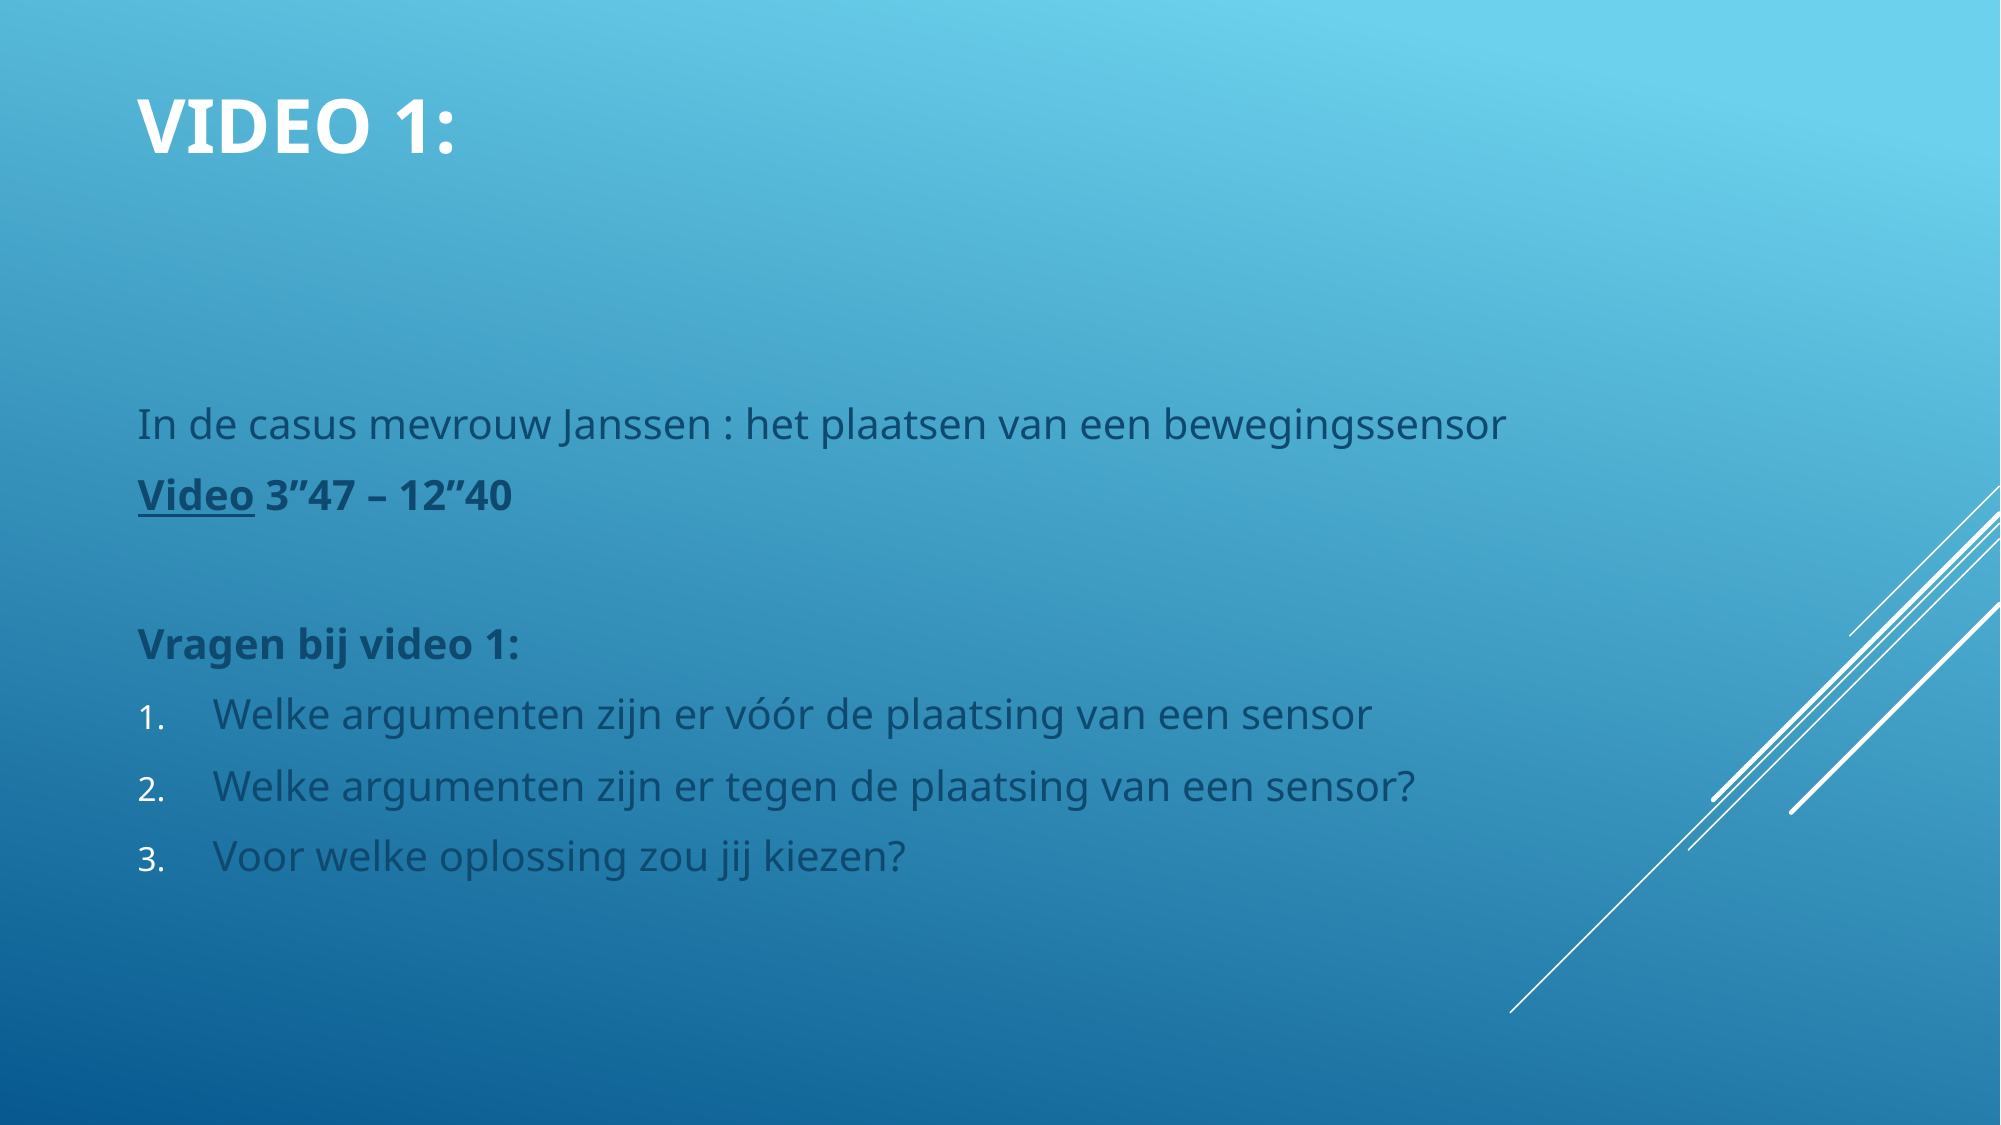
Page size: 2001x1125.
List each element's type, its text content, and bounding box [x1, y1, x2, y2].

list In de casus mevrouw Janssen : het plaatsen van een bewegingssensor Video 3”47 – 12”40 Vragen bij video 1: Welke argumenten zijn er vóór de plaatsing van een sensor Welke argumenten zijn er tegen de plaatsing van een sensor? Voor welke oplossing zou jij kiezen? [122, 378, 1679, 971]
title Video 1: [122, 0, 1523, 248]
